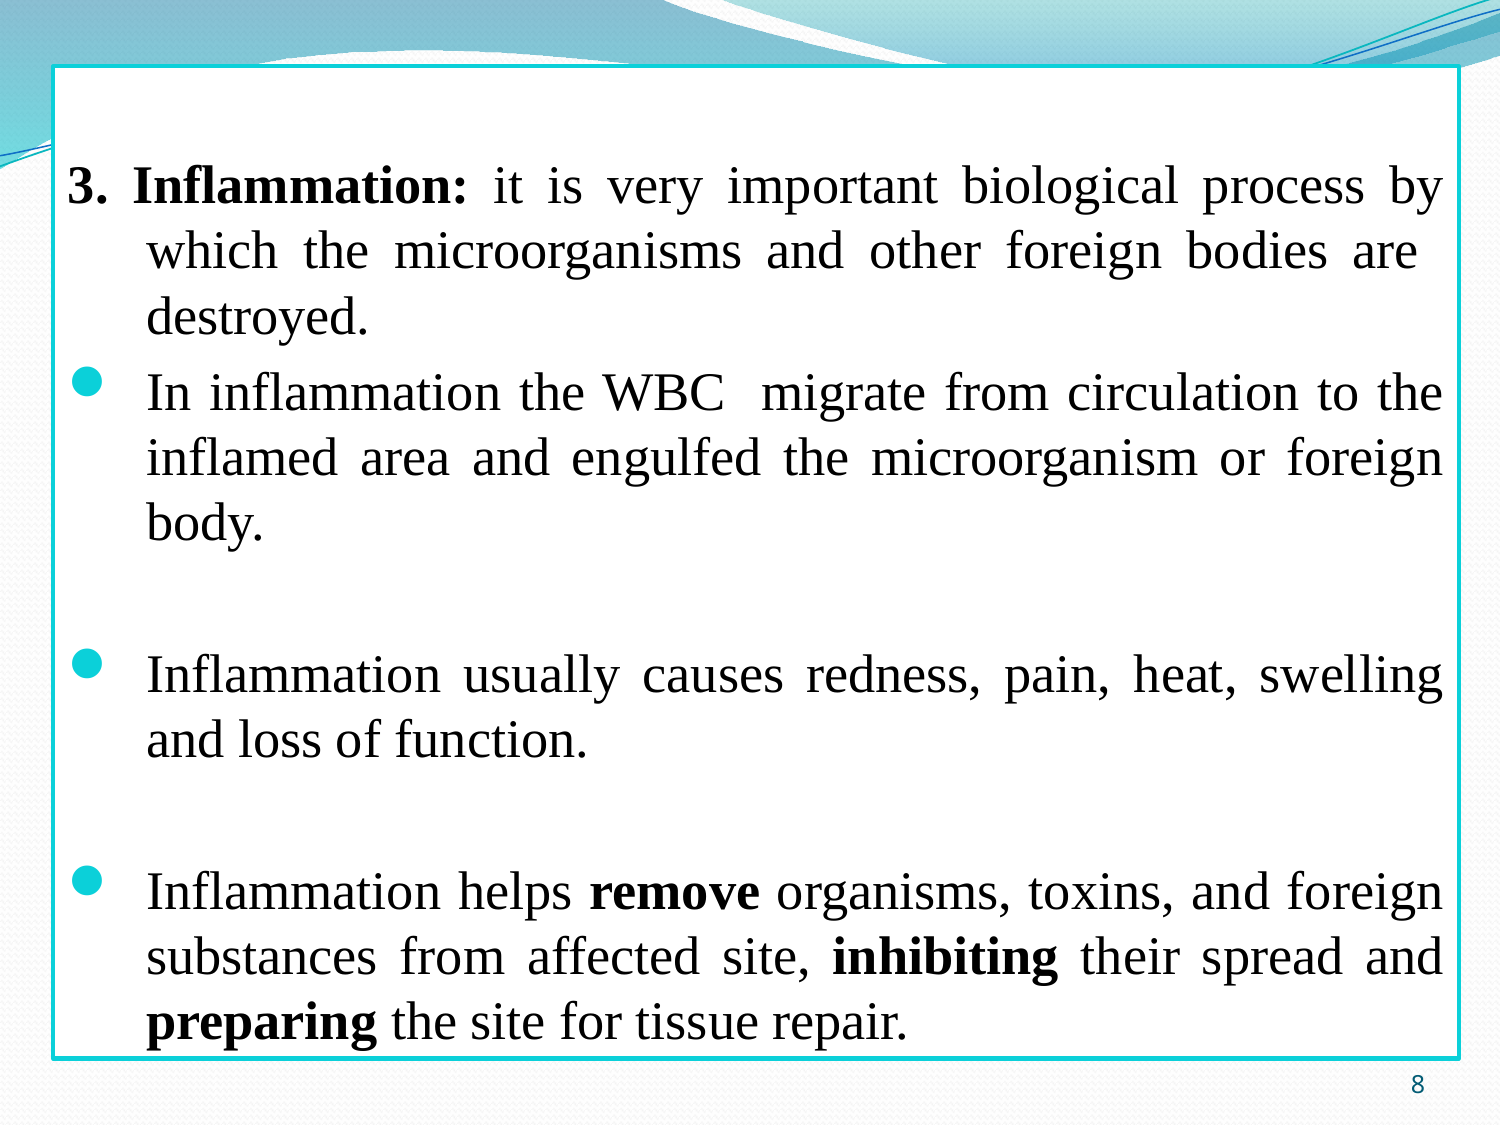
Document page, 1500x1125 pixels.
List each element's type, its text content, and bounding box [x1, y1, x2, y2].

list 3. Inflammation: it is very important biological process by which the microorganisms and other foreign bodies are destroyed. In inflammation the WBC migrate from circulation to the inflamed area and engulfed the microorganism or foreign body. Inflammation usually causes redness, pain, heat, swelling and loss of function. Inflammation helps remove organisms, toxins, and foreign substances from affected site, inhibiting their spread and preparing the site for tissue repair. [51, 64, 1461, 1061]
slide_number 8 [1299, 1042, 1425, 1103]
